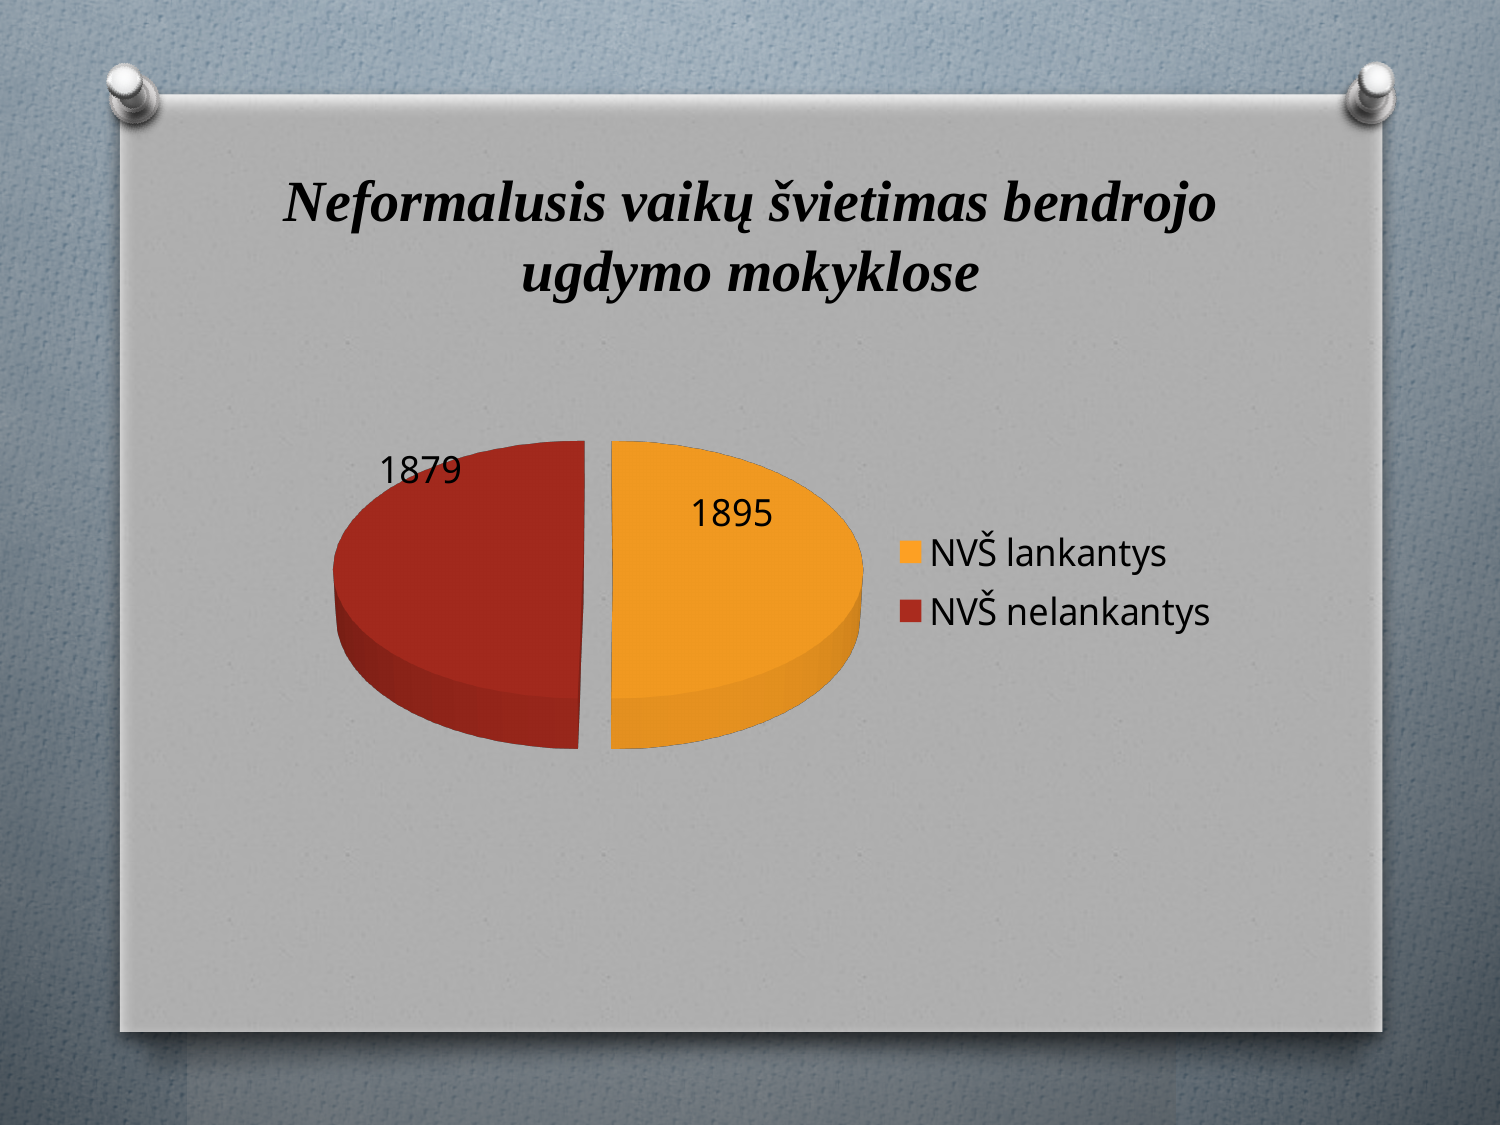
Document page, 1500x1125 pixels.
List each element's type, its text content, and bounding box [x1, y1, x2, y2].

title Neformalusis vaikų švietimas bendrojo ugdymo mokyklose [179, 134, 1323, 332]
chart [249, 266, 1235, 897]
picture [1317, 35, 1439, 156]
picture [75, 29, 198, 153]
